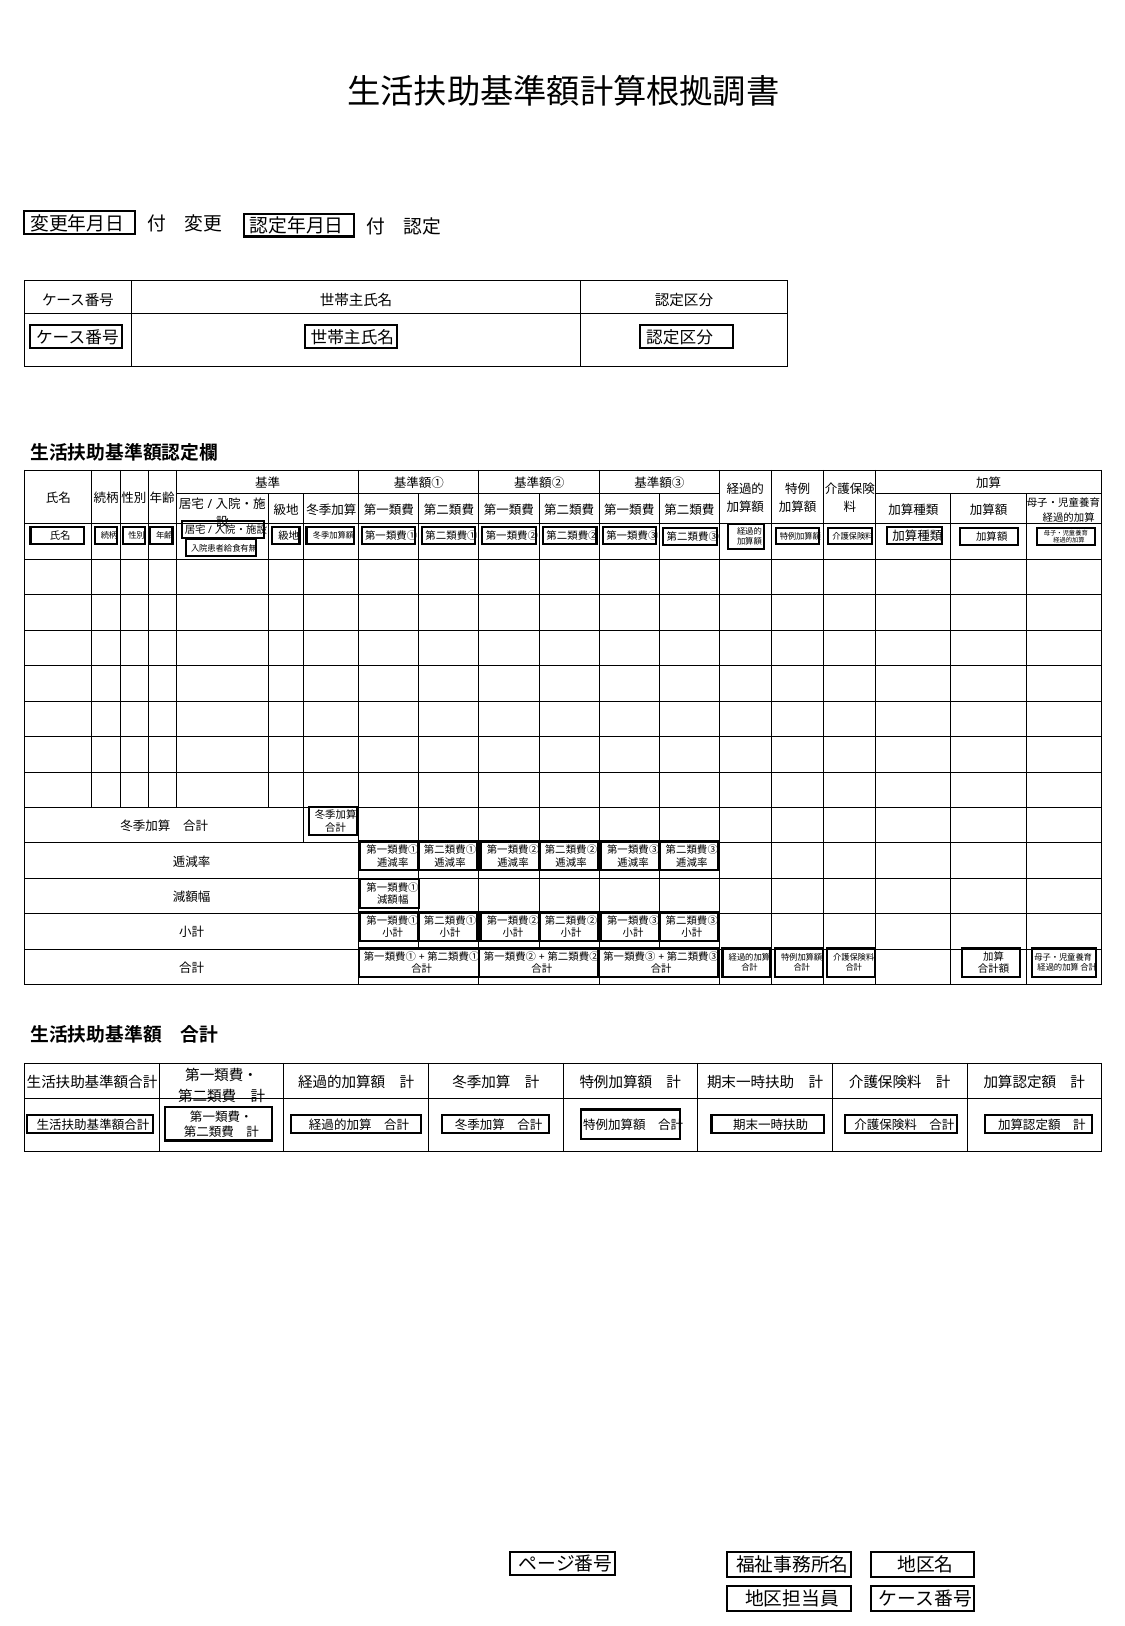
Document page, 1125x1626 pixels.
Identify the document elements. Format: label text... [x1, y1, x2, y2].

table_cell [824, 702, 875, 736]
table_cell 第一類費 [359, 494, 418, 523]
table_cell [419, 560, 478, 594]
table_cell [121, 702, 148, 736]
table_cell [1027, 666, 1101, 701]
table_cell [824, 595, 875, 630]
table_cell [720, 560, 771, 594]
table_cell [92, 773, 120, 807]
table_cell [772, 808, 823, 842]
table_cell [600, 737, 659, 772]
text_box 年齢 [149, 526, 174, 545]
table_cell [304, 666, 358, 701]
table_cell [951, 666, 1026, 701]
text_box 級地 [271, 526, 301, 545]
table_cell [772, 666, 823, 701]
text_box 第二類費③ 小計 [658, 911, 719, 942]
table_cell [876, 631, 950, 665]
table_cell [419, 773, 478, 807]
table_cell [951, 914, 1026, 949]
table_cell [951, 808, 1026, 842]
text_box 認定年月日 [243, 213, 355, 238]
table_cell [149, 666, 176, 701]
table_cell [720, 666, 771, 701]
table_cell [772, 524, 823, 559]
table_cell [876, 737, 950, 772]
text_box 特例加算額 合計 [580, 1108, 681, 1140]
table_cell [824, 914, 875, 949]
table_cell [304, 773, 358, 807]
table_cell [720, 808, 771, 842]
table_cell 第二類費 [540, 494, 599, 523]
table_cell [824, 879, 875, 913]
text_box 第一類費③ 小計 [600, 911, 658, 942]
text_box 加算認定額 計 [984, 1114, 1093, 1134]
table_cell [1027, 950, 1101, 984]
table_cell [951, 631, 1026, 665]
text_box 世帯主氏名 [304, 324, 398, 349]
table_cell [479, 808, 539, 840]
table_header 介護保険料 計 [833, 1064, 967, 1098]
table_cell [419, 524, 478, 559]
table_cell [720, 524, 771, 559]
table_cell [269, 666, 303, 701]
table_cell [772, 737, 823, 772]
table_cell [359, 631, 418, 665]
text_box 介護保険料 合計 [844, 1114, 958, 1134]
text_box 第一類費③ [602, 526, 657, 545]
table_cell [600, 560, 659, 594]
table_cell [660, 871, 719, 878]
text_box 第二類費② 小計 [538, 911, 599, 942]
table_cell [25, 737, 91, 772]
text_box 冬季加算 合計 [308, 806, 358, 836]
table_header 経過的加算額 計 [284, 1064, 428, 1098]
text_box 居宅/入院・施設 [181, 520, 265, 539]
table_cell [876, 914, 950, 949]
table_cell [1027, 560, 1101, 594]
table_cell [132, 314, 580, 366]
table_cell [720, 631, 771, 665]
table_cell [1027, 737, 1101, 772]
table_cell [92, 631, 120, 665]
table_cell [121, 773, 148, 807]
table_cell 母子・児童養育 経過的加算 [1027, 494, 1101, 523]
table_header 基準額③ [600, 471, 719, 493]
table_cell [540, 702, 599, 736]
table_cell [359, 871, 418, 878]
table_cell 第一類費 [479, 494, 539, 523]
table_cell [720, 950, 771, 984]
text_box 生活扶助基準額計算根拠調書 [1, 63, 1125, 118]
table_cell [304, 808, 358, 842]
table_header 続柄 [92, 471, 120, 523]
table_cell [121, 666, 148, 701]
table_cell [772, 595, 823, 630]
table_cell [600, 871, 659, 878]
table_cell [876, 702, 950, 736]
text_box 生活扶助基準額合計 [26, 1114, 154, 1134]
table_cell [540, 737, 599, 772]
table_cell [479, 942, 539, 947]
text_box 第一類費② 逓減率 [479, 840, 538, 871]
table_cell [121, 595, 148, 630]
table_cell 加算種類 [876, 494, 950, 523]
table_header 基準額① [359, 471, 478, 493]
table_cell [359, 942, 418, 947]
table_cell [121, 737, 148, 772]
table_cell [479, 524, 539, 559]
table_cell 冬季加算 [304, 494, 358, 523]
text_box ページ番号 [509, 1551, 616, 1576]
text_box 認定区分 [639, 324, 734, 349]
table_cell [876, 560, 950, 594]
table_cell [1027, 879, 1101, 913]
table_cell [824, 950, 875, 984]
table_cell [876, 666, 950, 701]
table_cell [876, 524, 950, 559]
table_cell 加算額 [951, 494, 1026, 523]
table_header 介護保険料 [824, 471, 875, 523]
table_cell [25, 773, 91, 807]
table_header 基準額② [479, 471, 599, 493]
table_cell [772, 879, 823, 913]
table_cell [824, 560, 875, 594]
table_cell [160, 1099, 283, 1151]
table_cell [540, 879, 599, 911]
table_cell [149, 773, 176, 807]
table_cell [600, 524, 659, 559]
text_box 第一類費① [361, 526, 416, 545]
table_cell [269, 560, 303, 594]
table_cell [1027, 631, 1101, 665]
text_box 母子・児童養育 経過的加算 [1036, 527, 1096, 546]
table_cell [359, 808, 418, 840]
text_box 第二類費① 小計 [417, 911, 478, 942]
table_cell [359, 978, 478, 984]
table_cell [540, 560, 599, 594]
text_box 第二類費③ [662, 527, 718, 546]
table_cell [951, 560, 1026, 594]
table_cell [876, 843, 950, 878]
table_cell [660, 942, 719, 947]
table_cell [1027, 773, 1101, 807]
table_cell [359, 595, 418, 630]
table_cell [177, 560, 268, 594]
table_cell [968, 1099, 1101, 1151]
table_cell [540, 773, 599, 807]
text_box 第一類費・ 第二類費 計 [164, 1106, 273, 1142]
text_box 第一類費③ 逓減率 [600, 840, 658, 871]
table_cell [1027, 843, 1101, 878]
table_cell [824, 737, 875, 772]
table_cell [304, 631, 358, 665]
table_cell [600, 702, 659, 736]
table_cell [419, 737, 478, 772]
text_box 冬季加算 合計 [441, 1114, 550, 1134]
text_box 期末一時扶助 [710, 1114, 825, 1134]
table_cell [419, 871, 478, 878]
table_cell [25, 1099, 159, 1151]
table_cell [177, 631, 268, 665]
table_cell [824, 524, 875, 559]
table_cell [149, 737, 176, 772]
text_box 続柄 [94, 526, 118, 545]
table_header 性別 [121, 471, 148, 523]
table_cell [951, 524, 1026, 559]
table_cell [177, 702, 268, 736]
table_cell [25, 702, 91, 736]
text_box 地区名 [870, 1551, 975, 1578]
table_cell [951, 595, 1026, 630]
table_cell [540, 808, 599, 840]
table_cell [824, 773, 875, 807]
table_cell [149, 702, 176, 736]
table_cell [479, 702, 539, 736]
table_cell [359, 737, 418, 772]
table_cell [1027, 914, 1101, 949]
table_header 経過的 加算額 [720, 471, 771, 523]
table_cell [25, 595, 91, 630]
table_cell [269, 773, 303, 807]
table_cell [92, 524, 120, 559]
table_cell [1027, 808, 1101, 842]
table_cell [772, 560, 823, 594]
table_header 基準 [177, 471, 358, 493]
table_cell [720, 843, 771, 878]
table_cell [359, 666, 418, 701]
table_cell [479, 773, 539, 807]
table_cell [359, 773, 418, 807]
table_cell [92, 595, 120, 630]
table_cell [479, 666, 539, 701]
table_cell [720, 914, 771, 949]
table_cell [824, 666, 875, 701]
table_cell [720, 702, 771, 736]
table_cell [951, 843, 1026, 878]
table_header 年齢 [149, 471, 176, 523]
text_box ケース番号 [870, 1585, 975, 1612]
table_cell [25, 314, 131, 366]
table_cell [121, 560, 148, 594]
table_cell [479, 560, 539, 594]
table_cell [824, 631, 875, 665]
text_box 加算額 [959, 527, 1019, 546]
table_cell [479, 978, 599, 984]
table_cell [92, 666, 120, 701]
text_box 第二類費① 逓減率 [417, 840, 478, 871]
table_cell [304, 737, 358, 772]
table_cell 第二類費 [660, 494, 719, 523]
text_box 第二類費③ 逓減率 [658, 840, 719, 871]
table_cell [304, 595, 358, 630]
table_cell [600, 978, 719, 984]
table_cell [581, 314, 787, 366]
text_box 第一類費① 逓減率 [359, 840, 417, 871]
table_cell [540, 595, 599, 630]
table_cell [660, 595, 719, 630]
table_cell [660, 737, 719, 772]
table_cell [359, 702, 418, 736]
table_cell [772, 914, 823, 949]
table_cell [269, 702, 303, 736]
text_box 冬季加算額 [305, 526, 355, 545]
table_cell [720, 879, 771, 913]
table_cell [564, 1099, 697, 1151]
table_cell [600, 942, 659, 947]
table_cell [876, 595, 950, 630]
table_cell [660, 702, 719, 736]
table_cell [772, 631, 823, 665]
table_cell [25, 560, 91, 594]
table_header ケース番号 [25, 281, 131, 313]
table_cell [149, 524, 176, 559]
table_cell [269, 595, 303, 630]
table_cell [121, 524, 148, 559]
table_cell [177, 737, 268, 772]
table_cell [479, 595, 539, 630]
table_cell [304, 702, 358, 736]
table_cell [600, 879, 659, 911]
table_cell [951, 737, 1026, 772]
table_cell [304, 524, 358, 559]
table_cell [25, 631, 91, 665]
table_cell [1027, 524, 1101, 559]
text_box 介護保険料 合計 [826, 947, 876, 978]
table_cell [92, 702, 120, 736]
table_cell [284, 1099, 428, 1151]
text_box ケース番号 [29, 324, 123, 349]
table_cell [359, 560, 418, 594]
table_cell [540, 942, 599, 947]
table_cell [876, 950, 950, 984]
table_header 冬季加算 計 [429, 1064, 563, 1098]
table_cell [720, 773, 771, 807]
text_box 介護保険料 [827, 527, 873, 545]
table_cell [419, 702, 478, 736]
table_cell 小計 [25, 914, 358, 949]
table_cell [419, 808, 478, 840]
table_cell [149, 631, 176, 665]
table_cell [824, 808, 875, 842]
table_cell [269, 631, 303, 665]
text_box 経過的加算 合計 [721, 947, 771, 978]
table_cell [772, 702, 823, 736]
table_cell [951, 950, 1026, 984]
table_cell [876, 773, 950, 807]
table_cell [600, 666, 659, 701]
table_cell [25, 666, 91, 701]
text_box 母子・児童養育 経過的加算 合計 [1031, 947, 1097, 978]
table_cell 第二類費 [419, 494, 478, 523]
table_cell [304, 560, 358, 594]
text_box 氏名 [29, 526, 85, 545]
text_box 変更年月日 [23, 210, 136, 235]
table_cell [772, 773, 823, 807]
table_header 生活扶助基準額合計 [25, 1064, 159, 1098]
table_cell [177, 666, 268, 701]
text_box 経過的加算 合計 [290, 1114, 422, 1134]
text_box 第一類費① 小計 [359, 911, 417, 942]
text_box 第二類費① [421, 526, 476, 545]
table_cell [419, 631, 478, 665]
table_header 特例 加算額 [772, 471, 823, 523]
table_cell [660, 524, 719, 559]
table_header 氏名 [25, 471, 91, 523]
text_box 生活扶助基準額認定欄 [23, 439, 256, 464]
table_cell [824, 843, 875, 878]
table_cell [876, 808, 950, 842]
text_box 加算種類 [886, 526, 943, 545]
table_cell [540, 631, 599, 665]
text_box 付 変更 [140, 210, 245, 235]
table_cell [479, 737, 539, 772]
text_box 第一類費①+第二類費① 合計 [358, 947, 478, 978]
text_box 第一類費③+第二類費③ 合計 [597, 947, 719, 978]
table_cell [177, 595, 268, 630]
table_cell [540, 524, 599, 559]
table_cell [540, 666, 599, 701]
table_cell [833, 1099, 967, 1151]
text_box 経過的 加算額 [727, 523, 765, 550]
table_cell [269, 737, 303, 772]
table_cell [177, 773, 268, 807]
table_cell [600, 595, 659, 630]
table_cell 居宅/入院・施設 [177, 494, 268, 523]
text_box 生活扶助基準額 合計 [23, 1022, 256, 1047]
table_cell [479, 871, 539, 878]
table_cell [660, 666, 719, 701]
table_cell [600, 808, 659, 840]
table_cell [149, 560, 176, 594]
table_cell 逓減率 [25, 843, 358, 878]
text_box 地区担当員 [726, 1585, 852, 1612]
text_box 入院患者給食有無 [185, 538, 257, 557]
table_cell [479, 879, 539, 911]
table_cell [1027, 595, 1101, 630]
table_cell [600, 773, 659, 807]
table_cell 冬季加算 合計 [25, 808, 303, 842]
text_box 第二類費② 逓減率 [538, 840, 599, 871]
table_cell [25, 524, 91, 559]
table_cell [479, 631, 539, 665]
table_cell 合計 [25, 950, 358, 984]
table_cell [177, 524, 268, 559]
table_cell [772, 950, 823, 984]
table_cell [876, 879, 950, 913]
table_cell [269, 524, 303, 559]
text_box 性別 [122, 526, 146, 545]
text_box 付 認定 [359, 213, 464, 238]
table_cell 減額幅 [25, 879, 358, 913]
table_cell [429, 1099, 563, 1151]
table_header 期末一時扶助 計 [698, 1064, 832, 1098]
table_cell [951, 773, 1026, 807]
table_cell [419, 666, 478, 701]
table_cell [660, 879, 719, 911]
text_box 第一類費② [481, 526, 537, 545]
table_cell [660, 560, 719, 594]
table_cell [419, 595, 478, 630]
table_cell [540, 871, 599, 878]
table_cell [720, 595, 771, 630]
text_box 特例加算額 合計 [774, 947, 824, 978]
table_cell [698, 1099, 832, 1151]
table_cell [951, 879, 1026, 913]
table_cell [121, 631, 148, 665]
table_cell [1027, 702, 1101, 736]
table_cell [951, 702, 1026, 736]
table_cell [92, 737, 120, 772]
table_cell [720, 737, 771, 772]
table_header 特例加算額 計 [564, 1064, 697, 1098]
table_cell [92, 560, 120, 594]
text_box 第二類費② [542, 526, 598, 545]
table_header 認定区分 [581, 281, 787, 313]
table_header 加算認定額 計 [968, 1064, 1101, 1098]
table_header 第一類費・ 第二類費 計 [160, 1064, 283, 1098]
table_header 世帯主氏名 [132, 281, 580, 313]
text_box 第一類費② 小計 [479, 911, 538, 942]
table_cell [419, 879, 478, 911]
table_cell [660, 808, 719, 840]
table_cell 級地 [269, 494, 303, 523]
table_cell [660, 631, 719, 665]
text_box 第一類費②+第二類費② 合計 [478, 947, 597, 978]
table_cell [359, 524, 418, 559]
table_cell [149, 595, 176, 630]
table_cell [419, 942, 478, 947]
text_box 第一類費① 減額幅 [359, 878, 420, 909]
table_cell 第一類費 [600, 494, 659, 523]
table_header 加算 [876, 471, 1101, 493]
text_box 特例加算額 [775, 527, 820, 545]
table_cell [660, 773, 719, 807]
text_box 加算 合計額 [961, 947, 1021, 978]
text_box 福祉事務所名 [726, 1551, 852, 1578]
table_cell [600, 631, 659, 665]
table_cell [772, 843, 823, 878]
